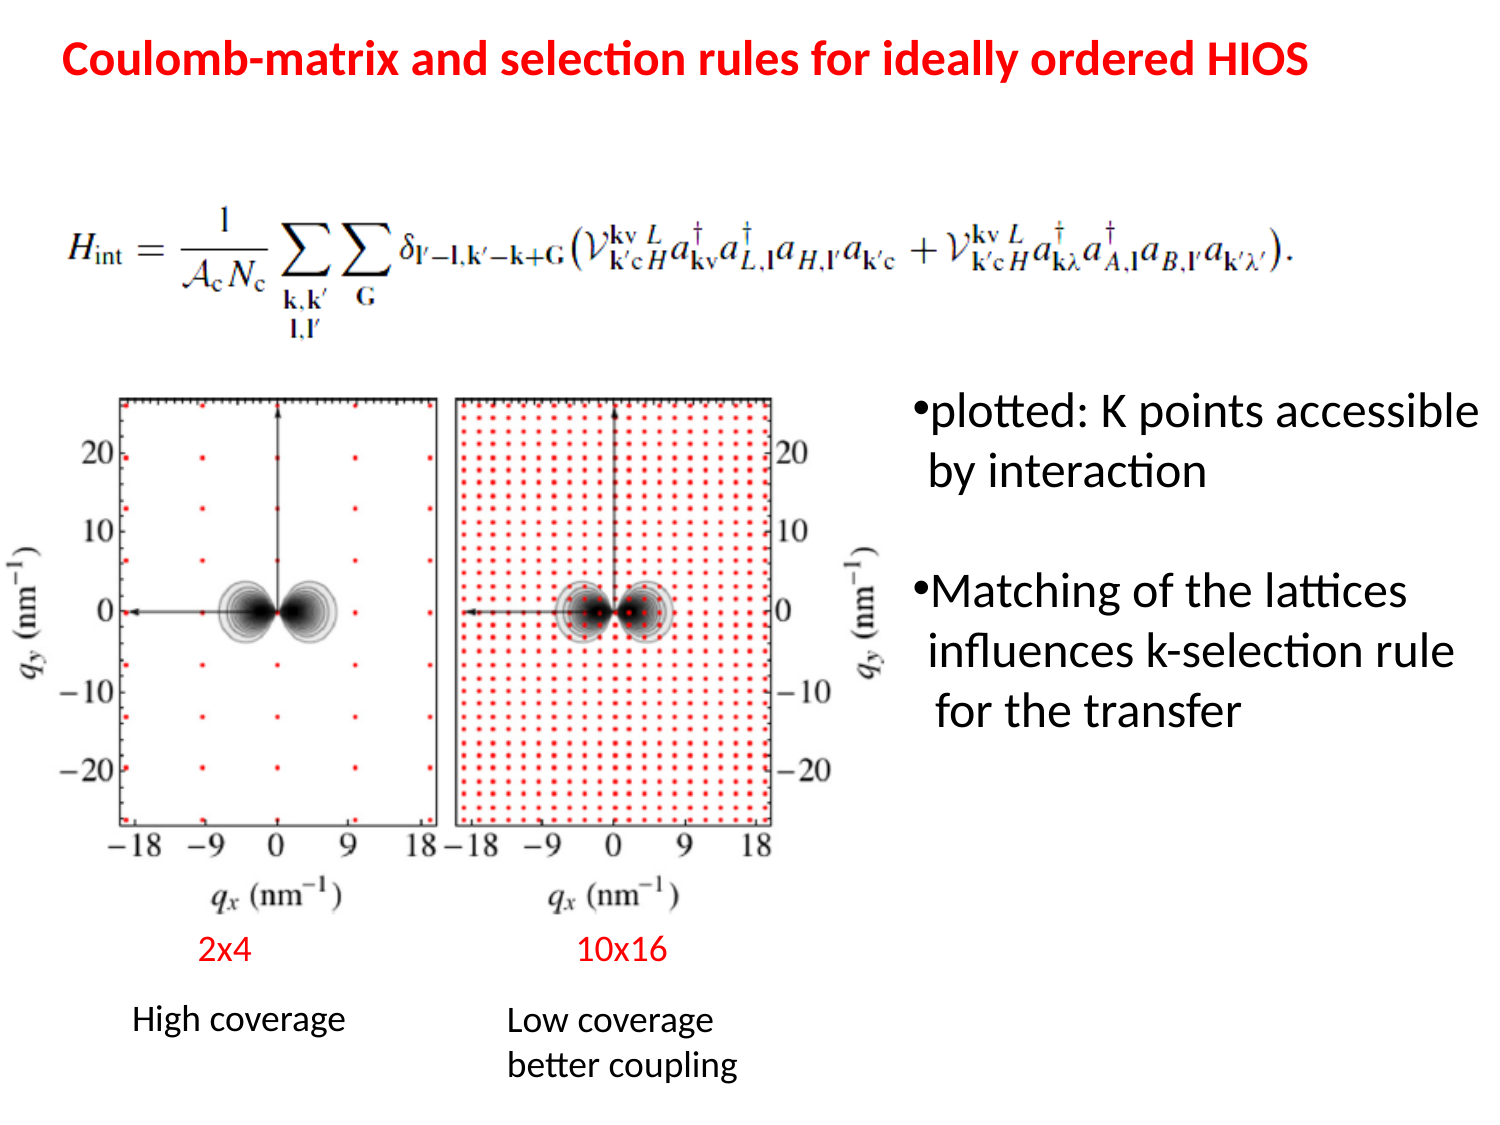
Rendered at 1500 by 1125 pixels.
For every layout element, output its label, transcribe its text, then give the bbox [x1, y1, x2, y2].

text_box 2x4 [182, 937, 313, 977]
text_box Low coverage better coupling [492, 987, 754, 1093]
picture [40, 184, 899, 350]
picture [903, 195, 1306, 293]
picture [0, 385, 903, 929]
text_box Coulomb-matrix and selection rules for ideally ordered HIOS [47, 17, 1326, 93]
text_box High coverage [117, 986, 362, 1091]
text_box plotted: K points accessible by interaction Matching of the lattices influences k-selection rule for the transfer [897, 369, 1500, 805]
text_box 10x16 [560, 937, 691, 977]
